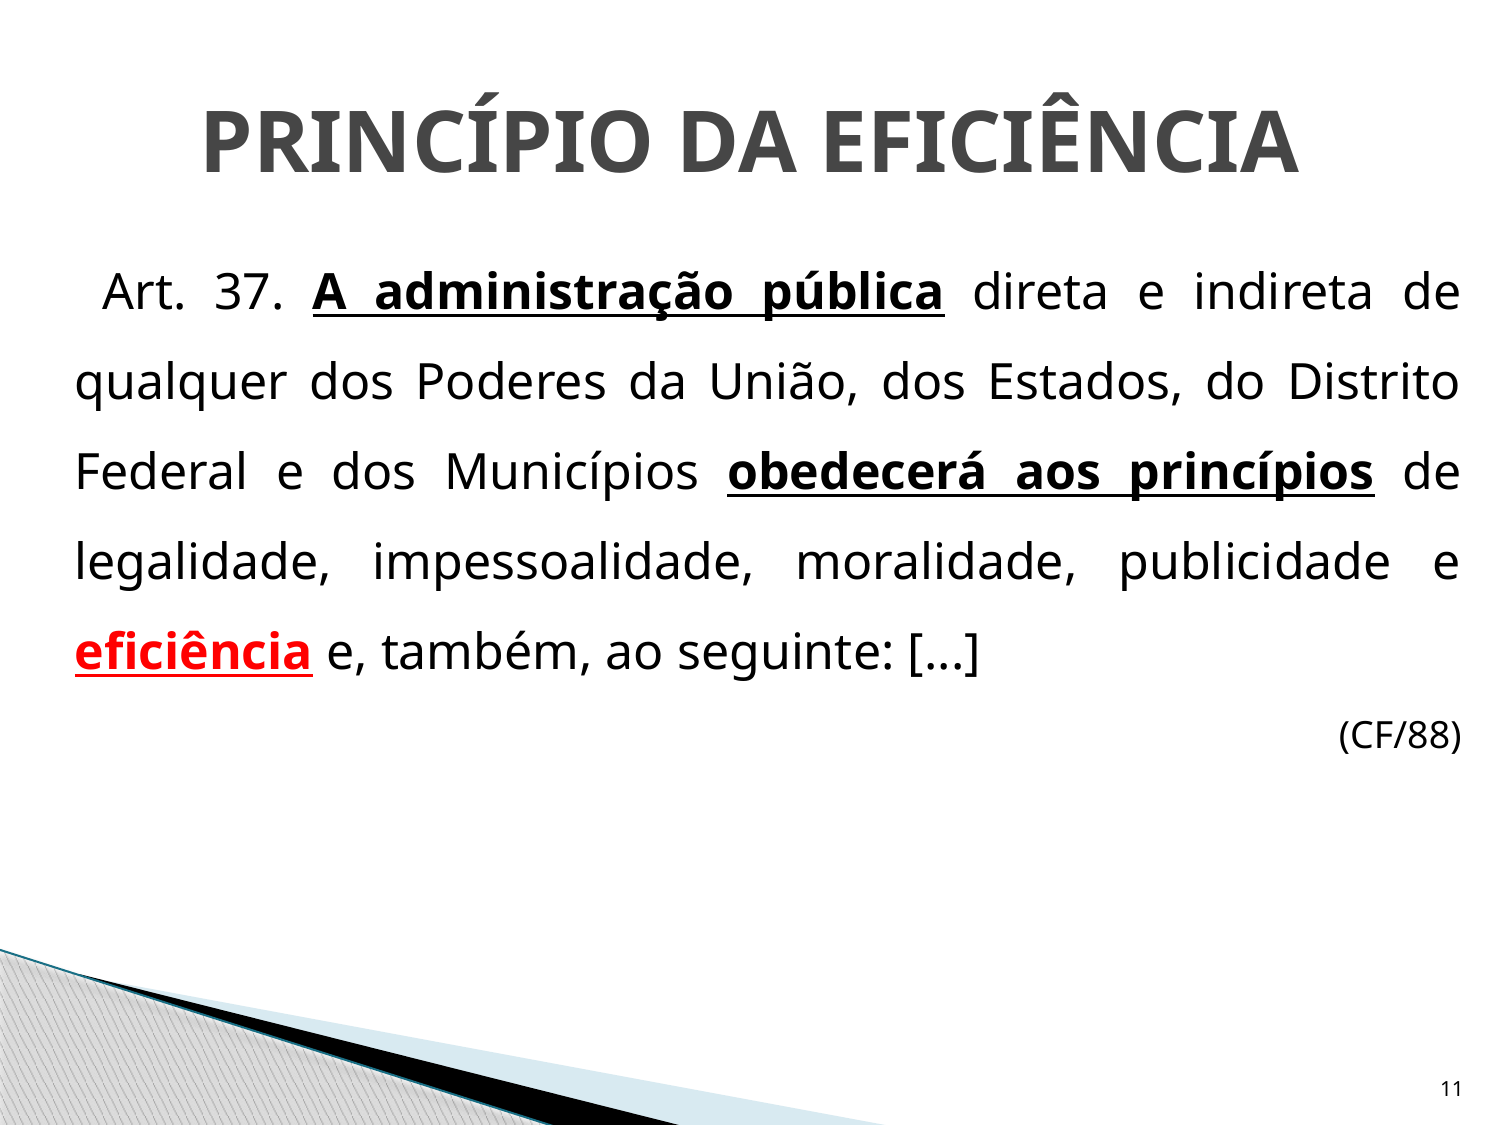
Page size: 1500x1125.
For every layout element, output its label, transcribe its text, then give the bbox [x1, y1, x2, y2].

title PRINCÍPIO DA EFICIÊNCIA [75, 45, 1425, 233]
list Art. 37. A administração pública direta e indireta de qualquer dos Poderes da União, dos Estados, do Distrito Federal e dos Municípios obedecerá aos princípios de legalidade, impessoalidade, moralidade, publicidade e eficiência e, também, ao seguinte: [...] (CF/88) [0, 222, 1477, 1043]
slide_number 11 [1418, 1051, 1479, 1112]
